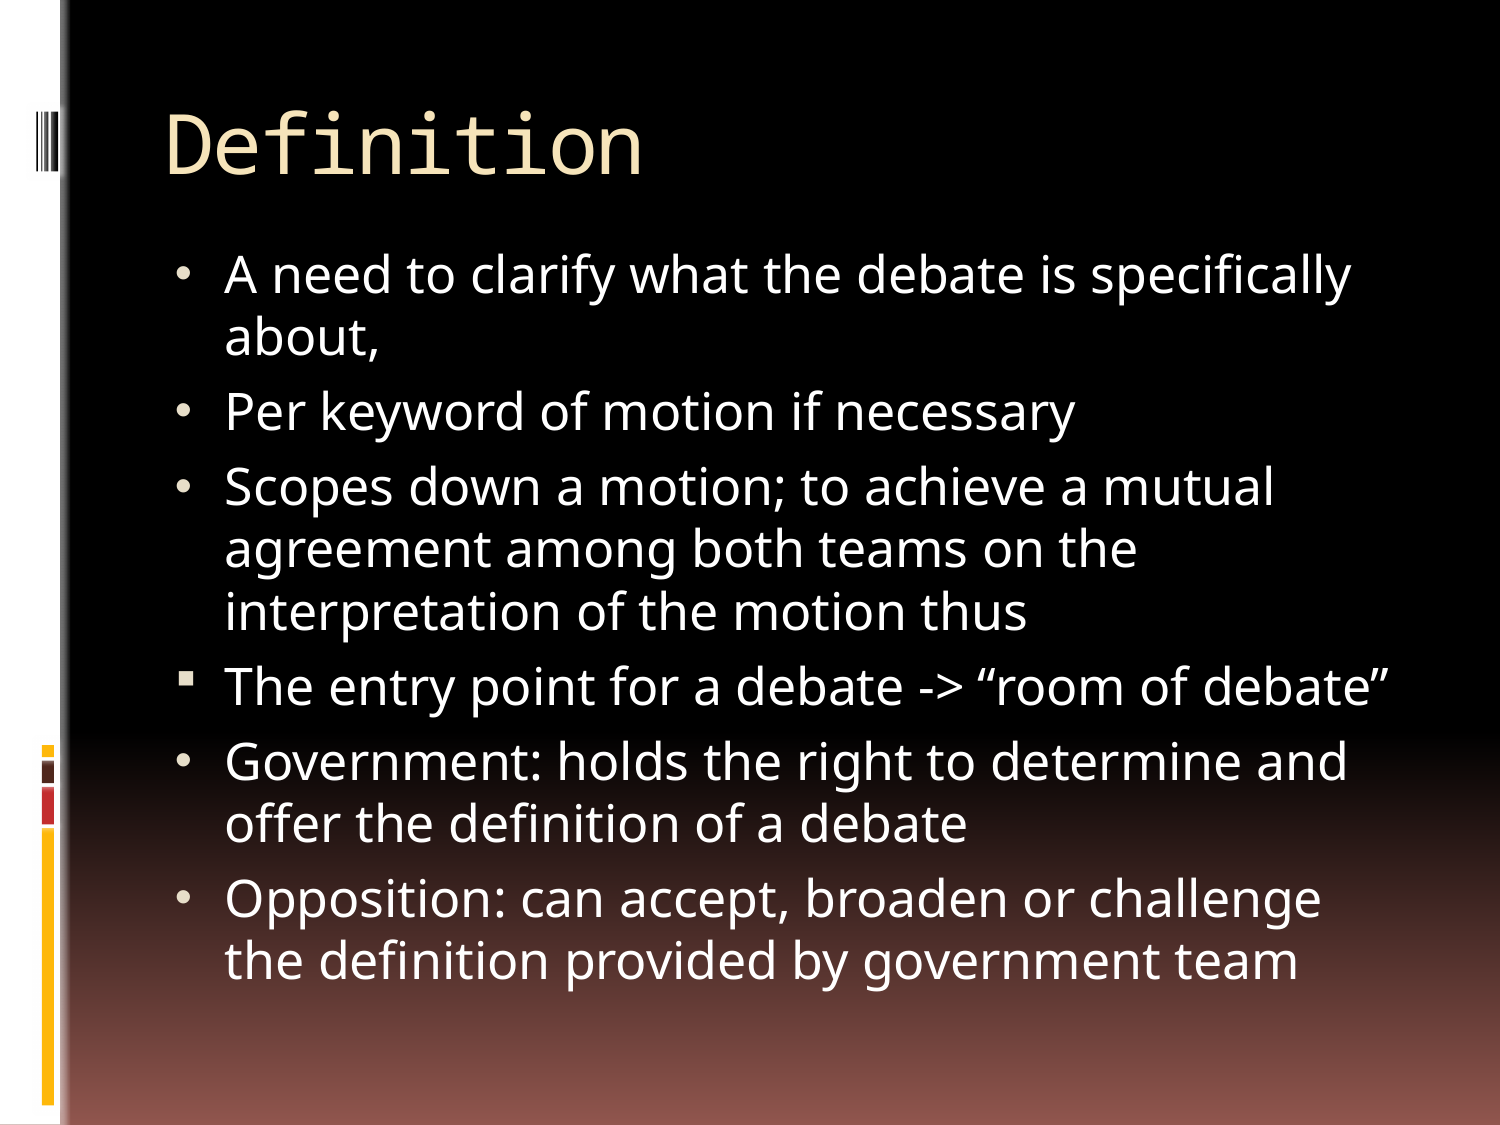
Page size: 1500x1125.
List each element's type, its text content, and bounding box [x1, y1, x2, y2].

list A need to clarify what the debate is specifically about, Per keyword of motion if necessary Scopes down a motion; to achieve a mutual agreement among both teams on the interpretation of the motion thus The entry point for a debate -> “room of debate” Government: holds the right to determine and offer the definition of a debate Opposition: can accept, broaden or challenge the definition provided by government team [150, 234, 1425, 1043]
title Definition [150, 83, 1425, 234]
